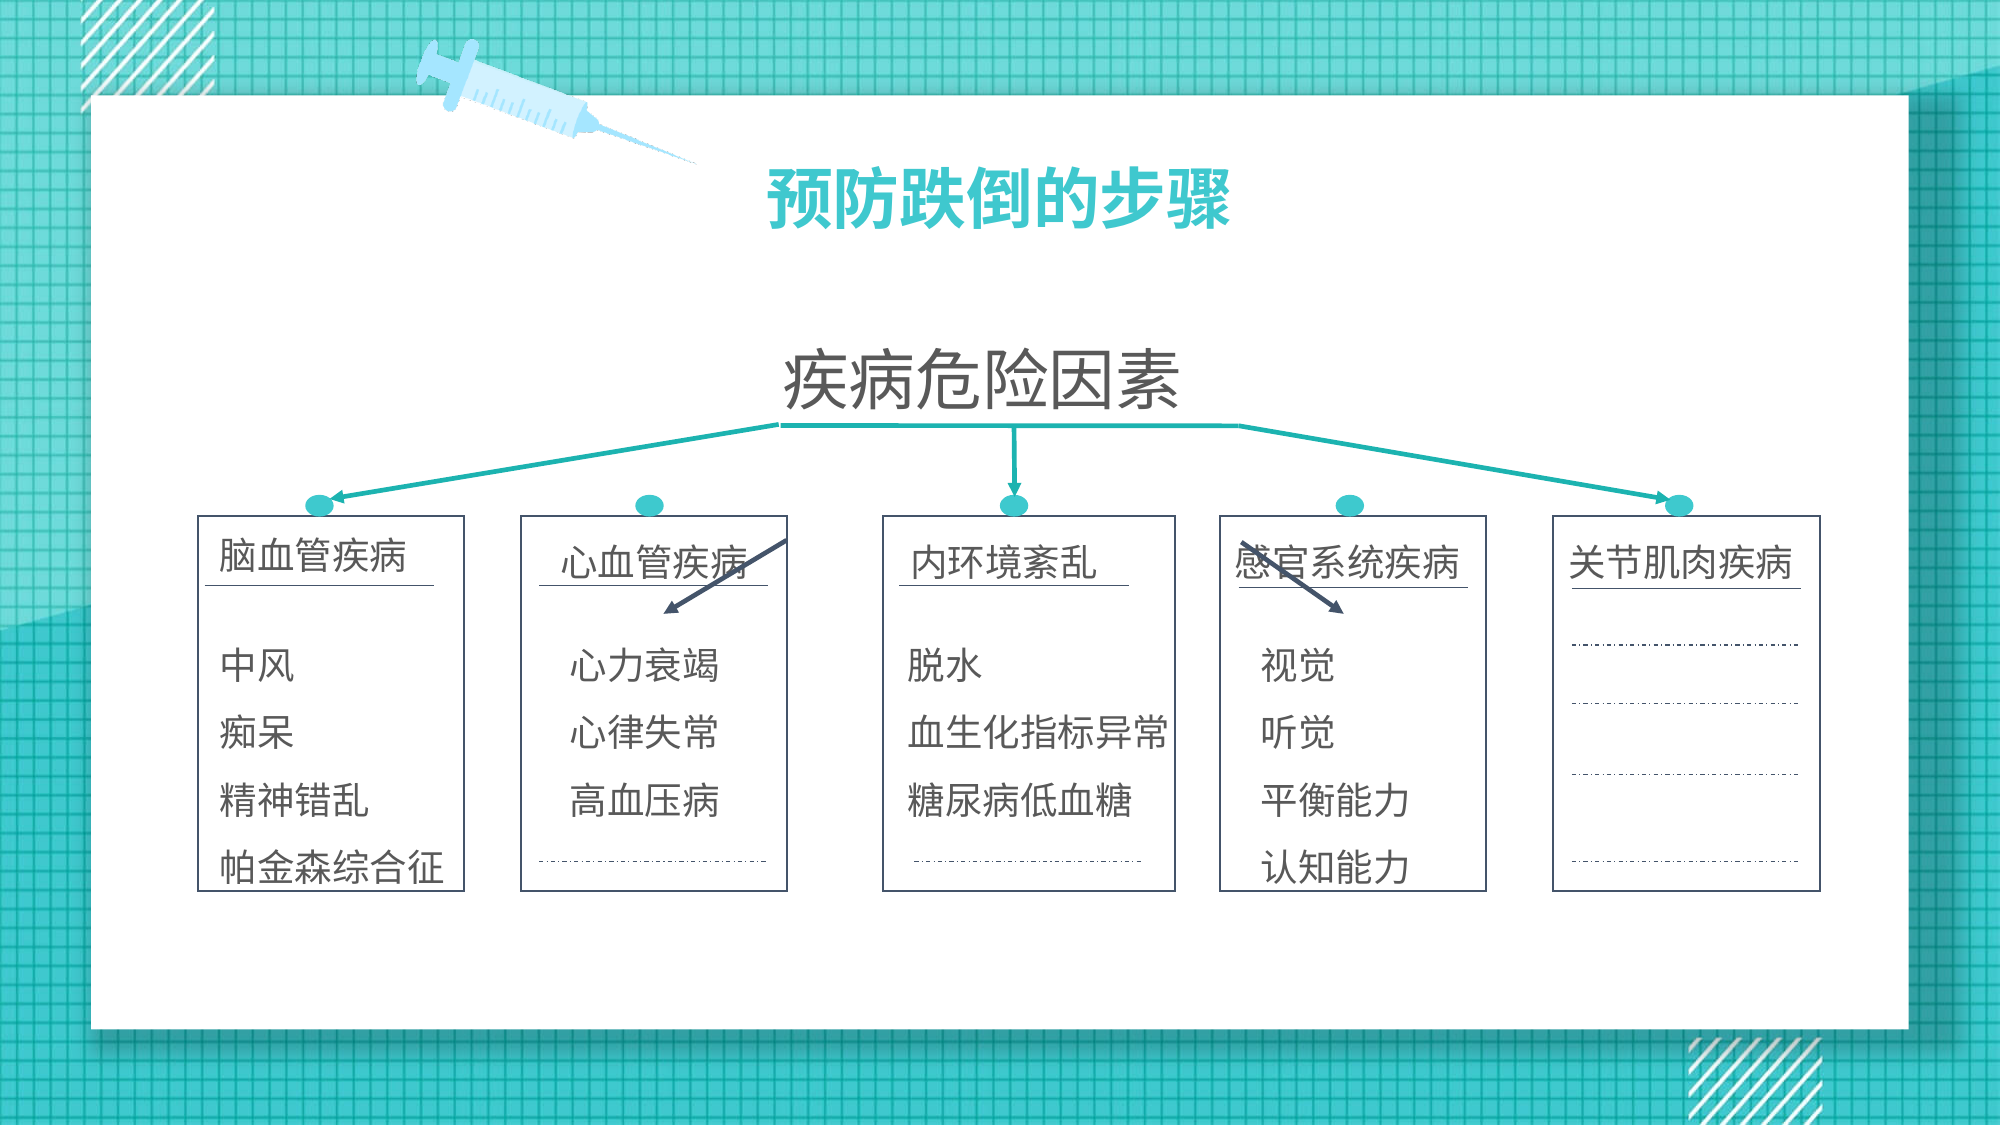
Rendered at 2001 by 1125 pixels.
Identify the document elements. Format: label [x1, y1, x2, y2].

text_box [1671, 494, 1694, 517]
text_box [520, 614, 817, 892]
text_box [1220, 614, 1508, 892]
text_box [329, 330, 1671, 614]
text_box [883, 614, 1198, 892]
text_box [1553, 509, 1820, 892]
text_box [305, 494, 329, 517]
picture [0, 0, 2000, 1125]
text_box [197, 515, 467, 892]
